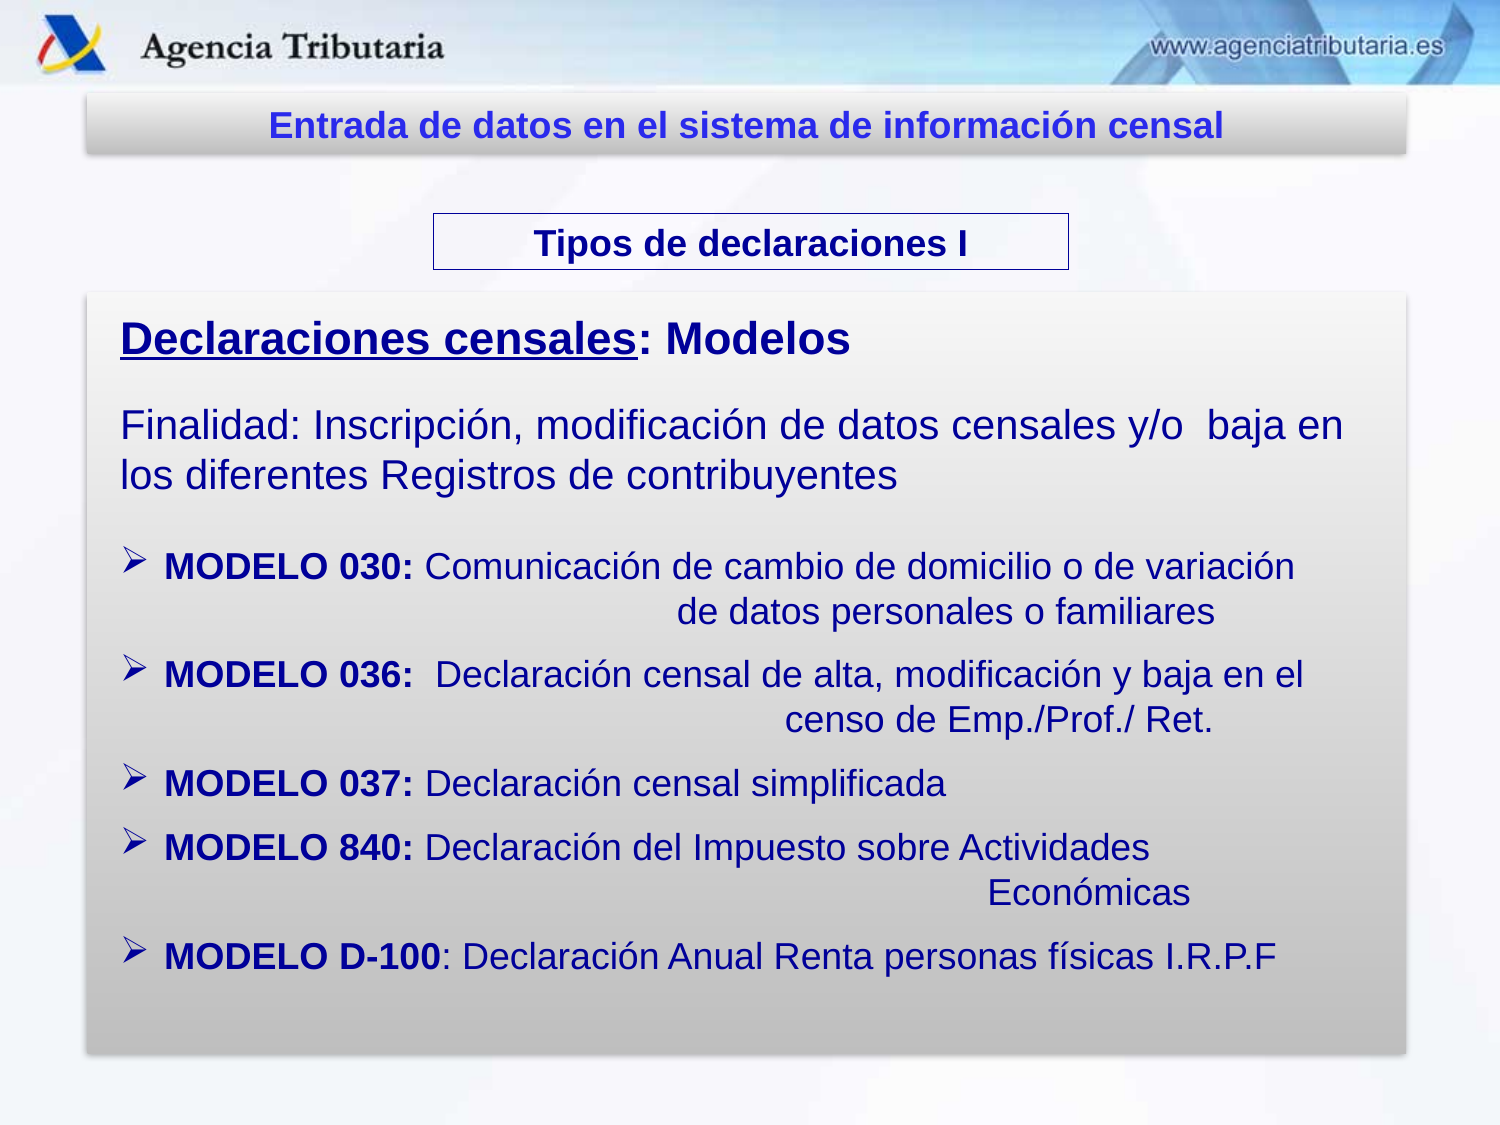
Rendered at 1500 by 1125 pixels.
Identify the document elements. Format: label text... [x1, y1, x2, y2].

text_box MODELO 030: Comunicación de cambio de domicilio o de variación de datos personales o familiares MODELO 036: Declaración censal de alta, modificación y baja en el censo de Emp./Prof./ Ret. MODELO 037: Declaración censal simplificada MODELO 840: Declaración del Impuesto sobre Actividades Económicas MODELO D-100: Declaración Anual Renta personas físicas I.R.P.F [105, 534, 1360, 985]
text_box Tipos de declaraciones I [433, 213, 1069, 270]
picture [0, 0, 1500, 1125]
text_box Finalidad: Inscripción, modificación de datos censales y/o baja en los diferentes Registros de contribuyentes [105, 390, 1360, 505]
text_box Entrada de datos en el sistema de información censal [87, 93, 1407, 154]
text_box [87, 292, 1407, 1054]
text_box Declaraciones censales: Modelos [105, 301, 1360, 372]
